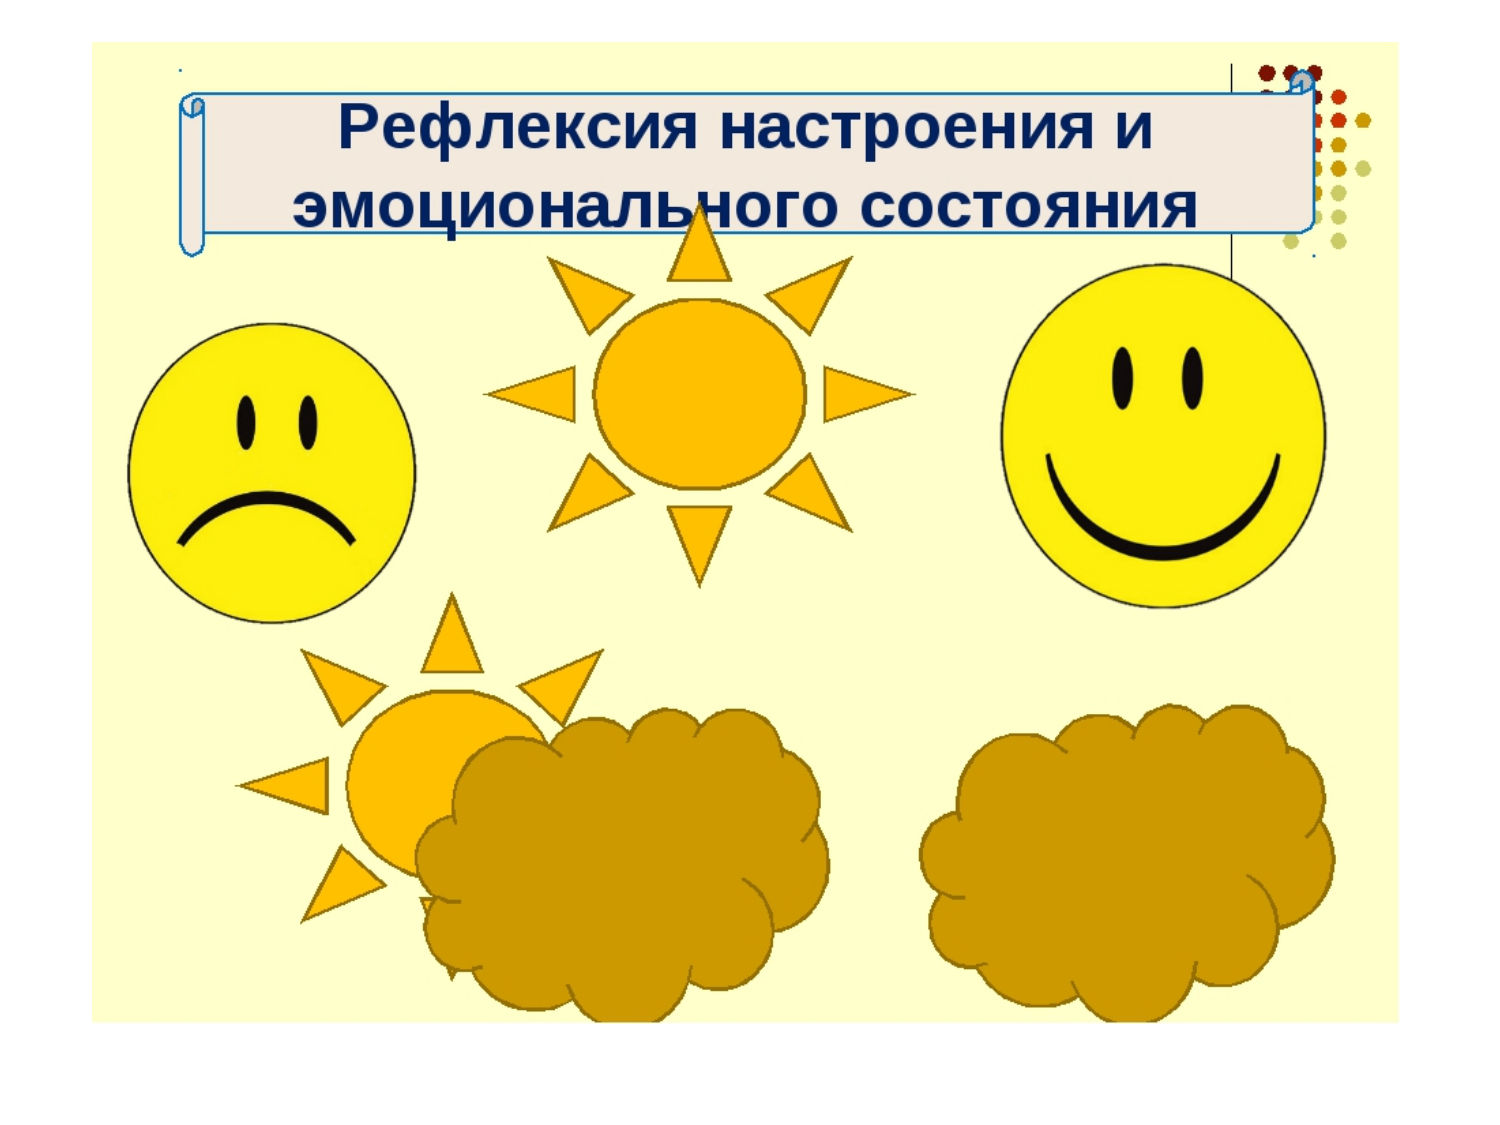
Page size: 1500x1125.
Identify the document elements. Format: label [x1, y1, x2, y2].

picture [92, 42, 1400, 1024]
